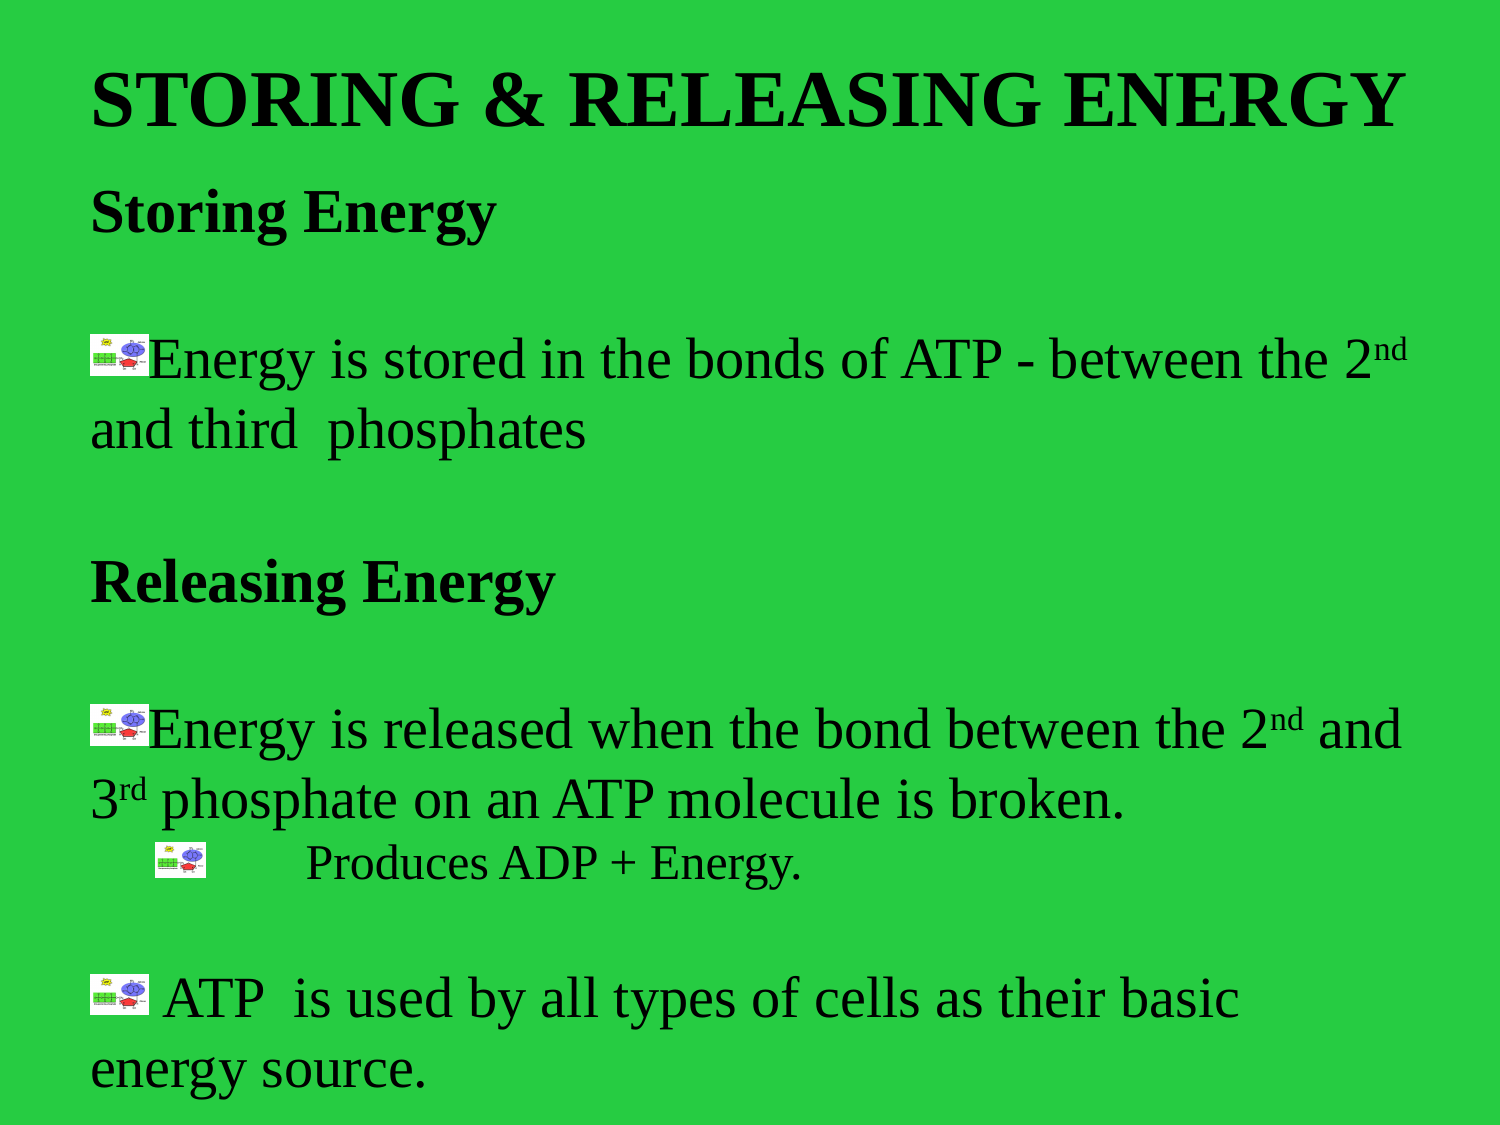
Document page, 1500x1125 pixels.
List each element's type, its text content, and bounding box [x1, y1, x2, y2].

picture [90, 334, 149, 376]
title STORING & RELEASING ENERGY [75, 0, 1425, 162]
list Storing Energy Energy is stored in the bonds of ATP - between the 2nd and third phosphates Releasing Energy Energy is released when the bond between the 2nd and 3rd phosphate on an ATP molecule is broken. Produces ADP + Energy. ATP is used by all types of cells as their basic energy source. [75, 162, 1425, 1100]
picture [90, 974, 149, 1015]
picture [155, 842, 206, 878]
picture [90, 704, 149, 746]
